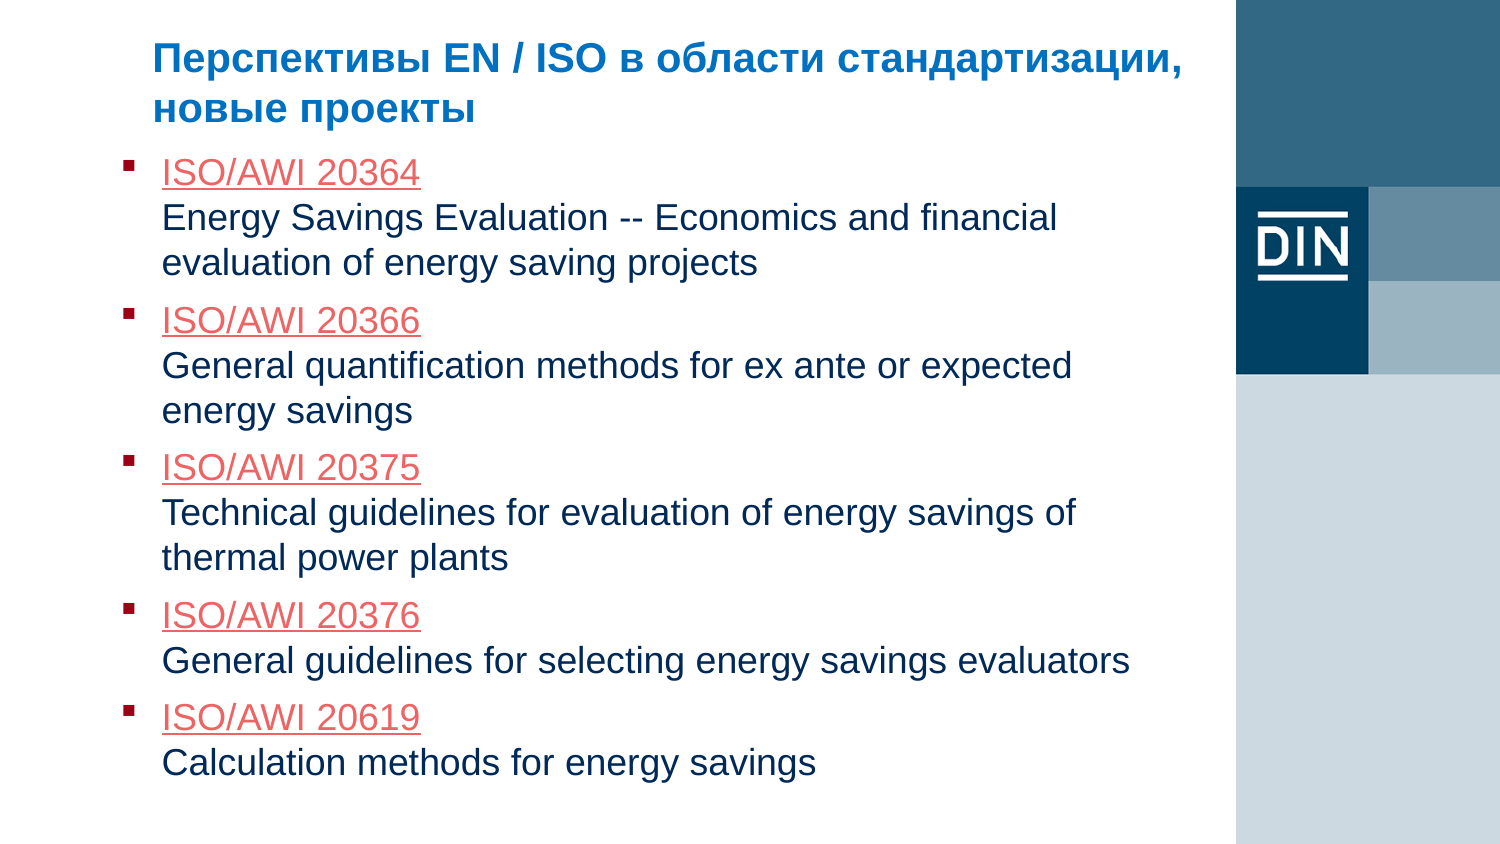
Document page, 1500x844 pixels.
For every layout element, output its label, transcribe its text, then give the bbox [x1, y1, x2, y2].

picture [1236, 0, 1500, 844]
title Перспективы EN / ISO в области стандартизации, новые проекты [137, 23, 1413, 164]
list ISO/AWI 20364 Energy Savings Evaluation -- Economics and financial evaluation of energy saving projects ISO/AWI 20366 General quantification methods for ex ante or expected energy savings ISO/AWI 20375 Technical guidelines for evaluation of energy savings of thermal power plants ISO/AWI 20376 General guidelines for selecting energy savings evaluators ISO/AWI 20619 Calculation methods for energy savings [105, 140, 1196, 798]
